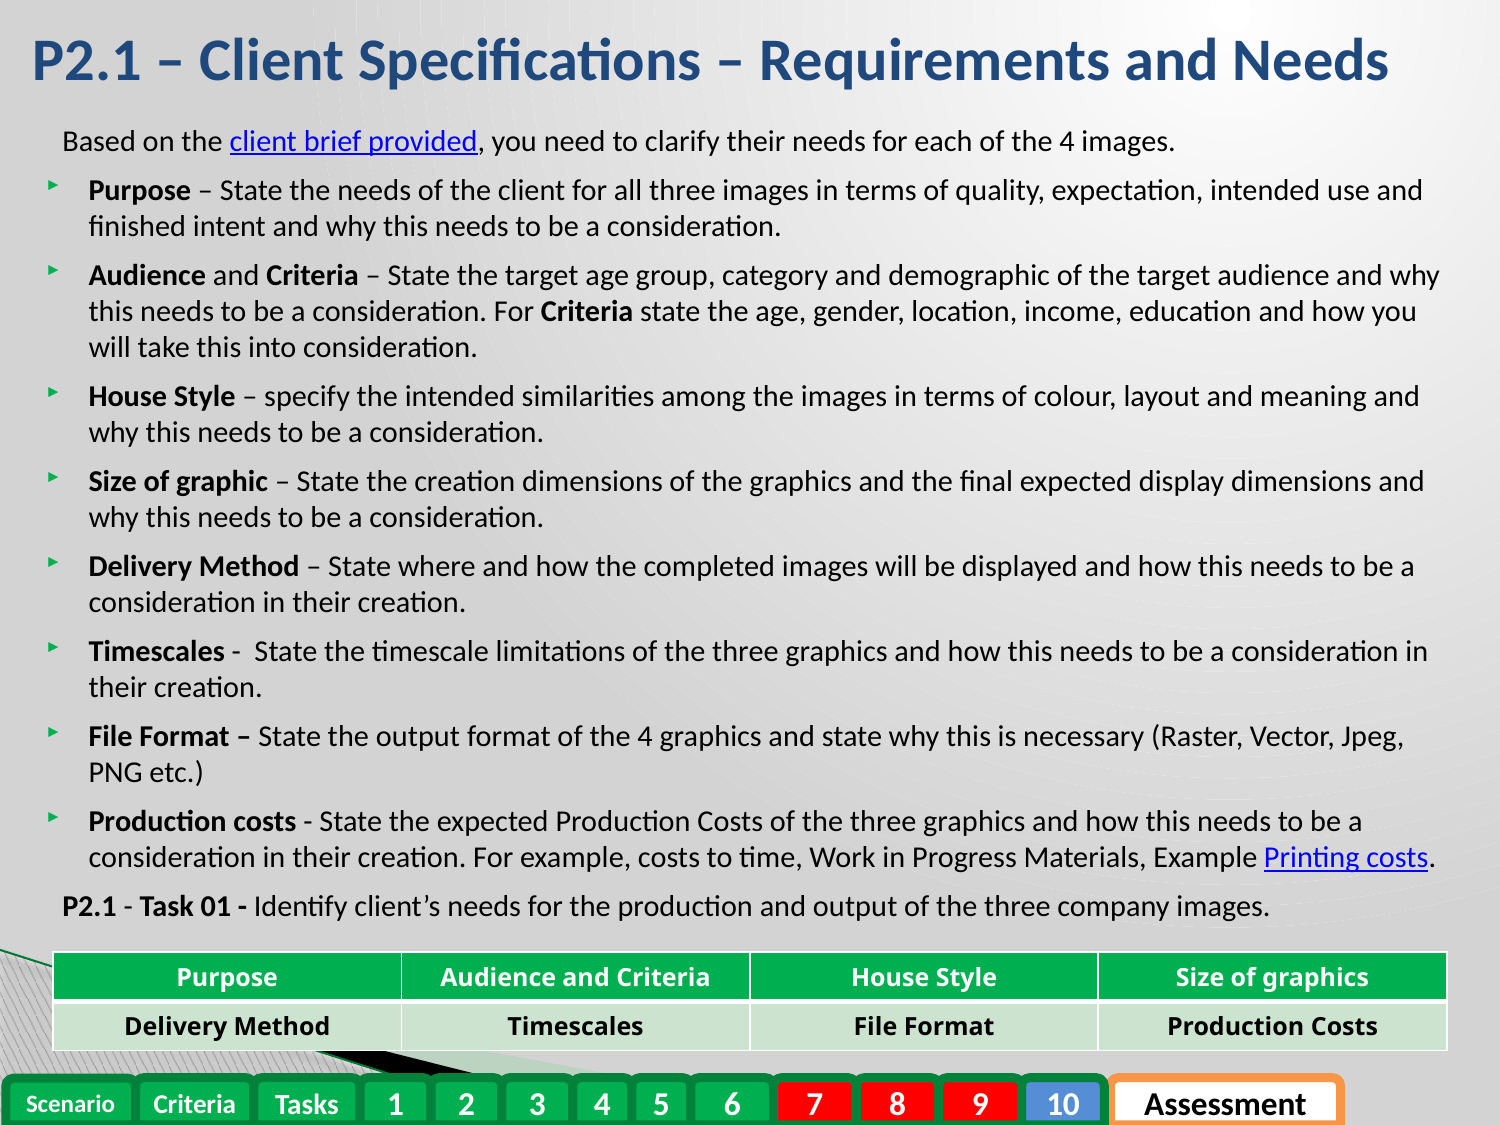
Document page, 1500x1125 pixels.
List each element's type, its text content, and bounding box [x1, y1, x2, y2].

table_header Audience and Criteria [402, 953, 749, 999]
table_header Purpose [54, 953, 401, 999]
table_cell Timescales [402, 1004, 749, 1050]
table_cell Production Costs [1099, 1004, 1446, 1050]
table_header Size of graphics [1099, 953, 1446, 999]
table_header House Style [751, 953, 1097, 999]
list Based on the client brief provided, you need to clarify their needs for each of the 4 images. Purpose – State the needs of the client for all three images in terms of quality, expectation, intended use and finished intent and why this needs to be a consideration. Audience and Criteria – State the target age group, category and demographic of the target audience and why this needs to be a consideration. For Criteria state the age, gender, location, income, education and how you will take this into consideration. House Style – specify the intended similarities among the images in terms of colour, layout and meaning and why this needs to be a consideration. Size of graphic – State the creation dimensions of the graphics and the final expected display dimensions and why this needs to be a consideration. Delivery Method – State where and how the completed images will be displayed and how this needs to be a consideration in their creation. Timescales - State the timescale limitations of the three graphics and how this needs to be a consideration in their creation. File Format – State the output format of the 4 graphics and state why this is necessary (Raster, Vector, Jpeg, PNG etc.) Production costs - State the expected Production Costs of the three graphics and how this needs to be a consideration in their creation. For example, costs to time, Work in Progress Materials, Example Printing costs. P2.1 - Task 01 - Identify client’s needs for the production and output of the three company images. [29, 113, 1459, 988]
title P2.1 – Client Specifications – Requirements and Needs [17, 19, 1489, 94]
table_cell Delivery Method [54, 1004, 401, 1050]
table_cell File Format [751, 1004, 1097, 1050]
